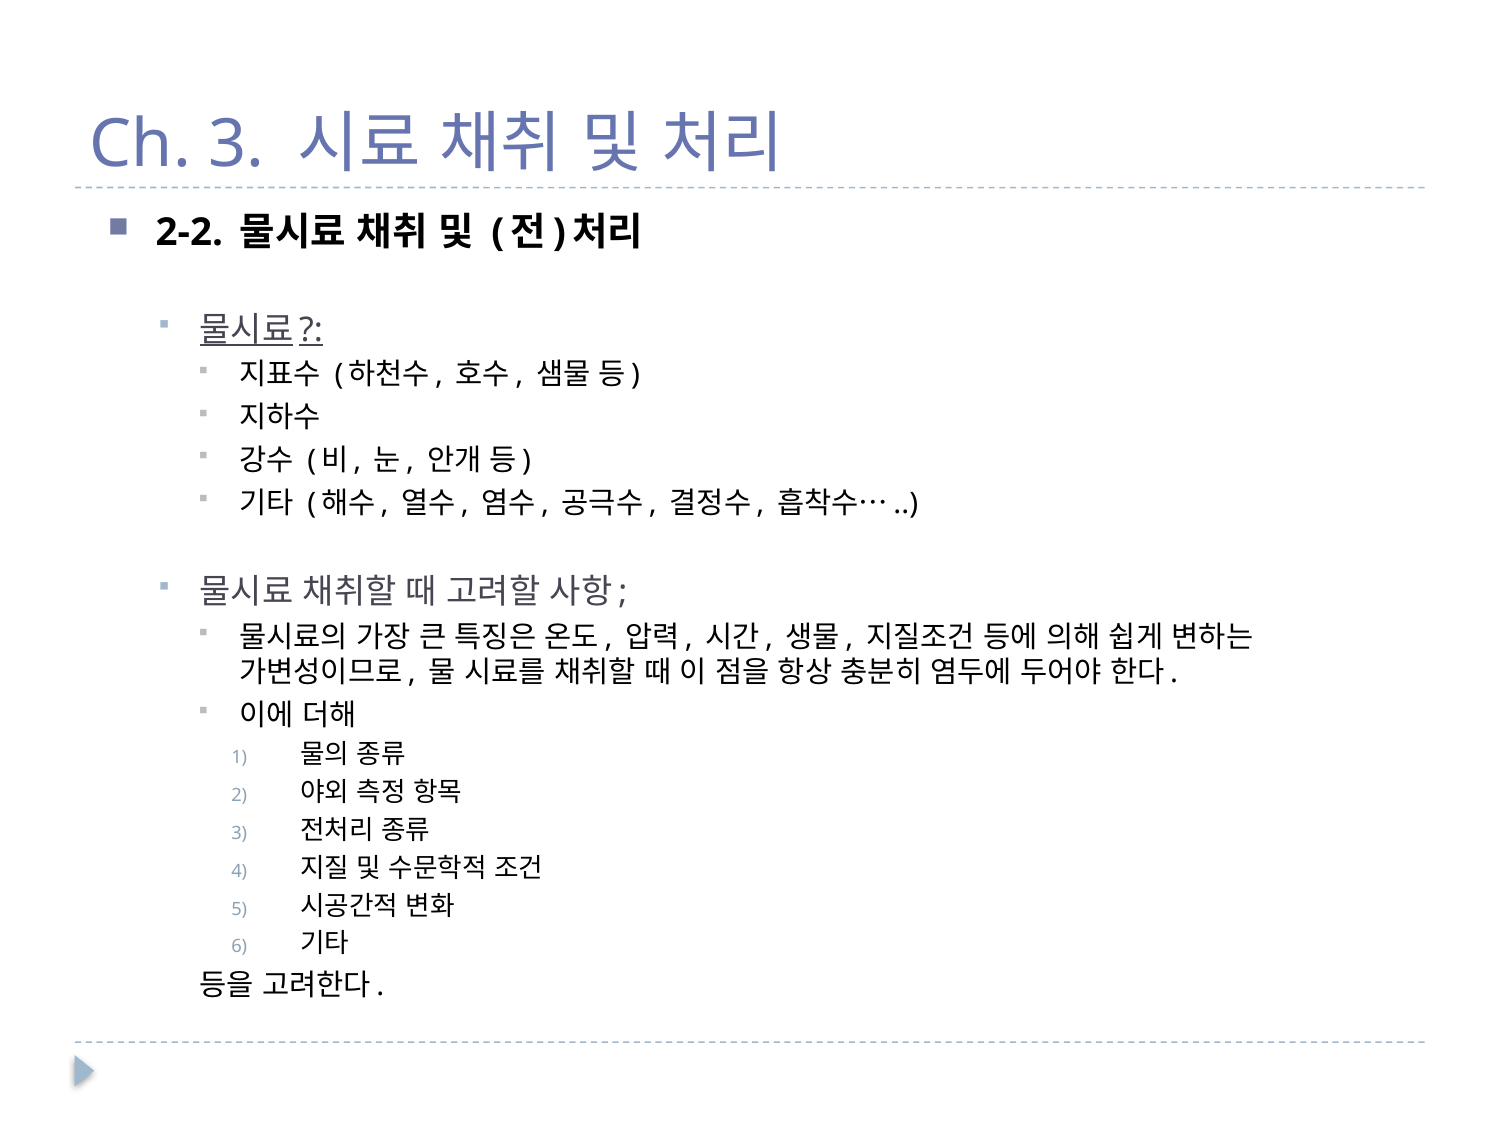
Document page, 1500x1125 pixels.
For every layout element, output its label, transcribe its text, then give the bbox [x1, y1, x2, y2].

title Ch. 3. 시료 채취 및 처리 [75, 24, 1425, 188]
list 2-2. 물시료 채취 및 (전)처리 물시료?: 지표수 (하천수, 호수, 샘물 등) 지하수 강수 (비, 눈, 안개 등) 기타 (해수, 열수, 염수, 공극수, 결정수, 흡착수…..) 물시료 채취할 때 고려할 사항; 물시료의 가장 큰 특징은 온도, 압력, 시간, 생물, 지질조건 등에 의해 쉽게 변하는 가변성이므로, 물 시료를 채취할 때 이 점을 항상 충분히 염두에 두어야 한다. 이에 더해 물의 종류 야외 측정 항목 전처리 종류 지질 및 수문학적 조건 시공간적 변화 기타 등을 고려한다. [75, 200, 1425, 1010]
